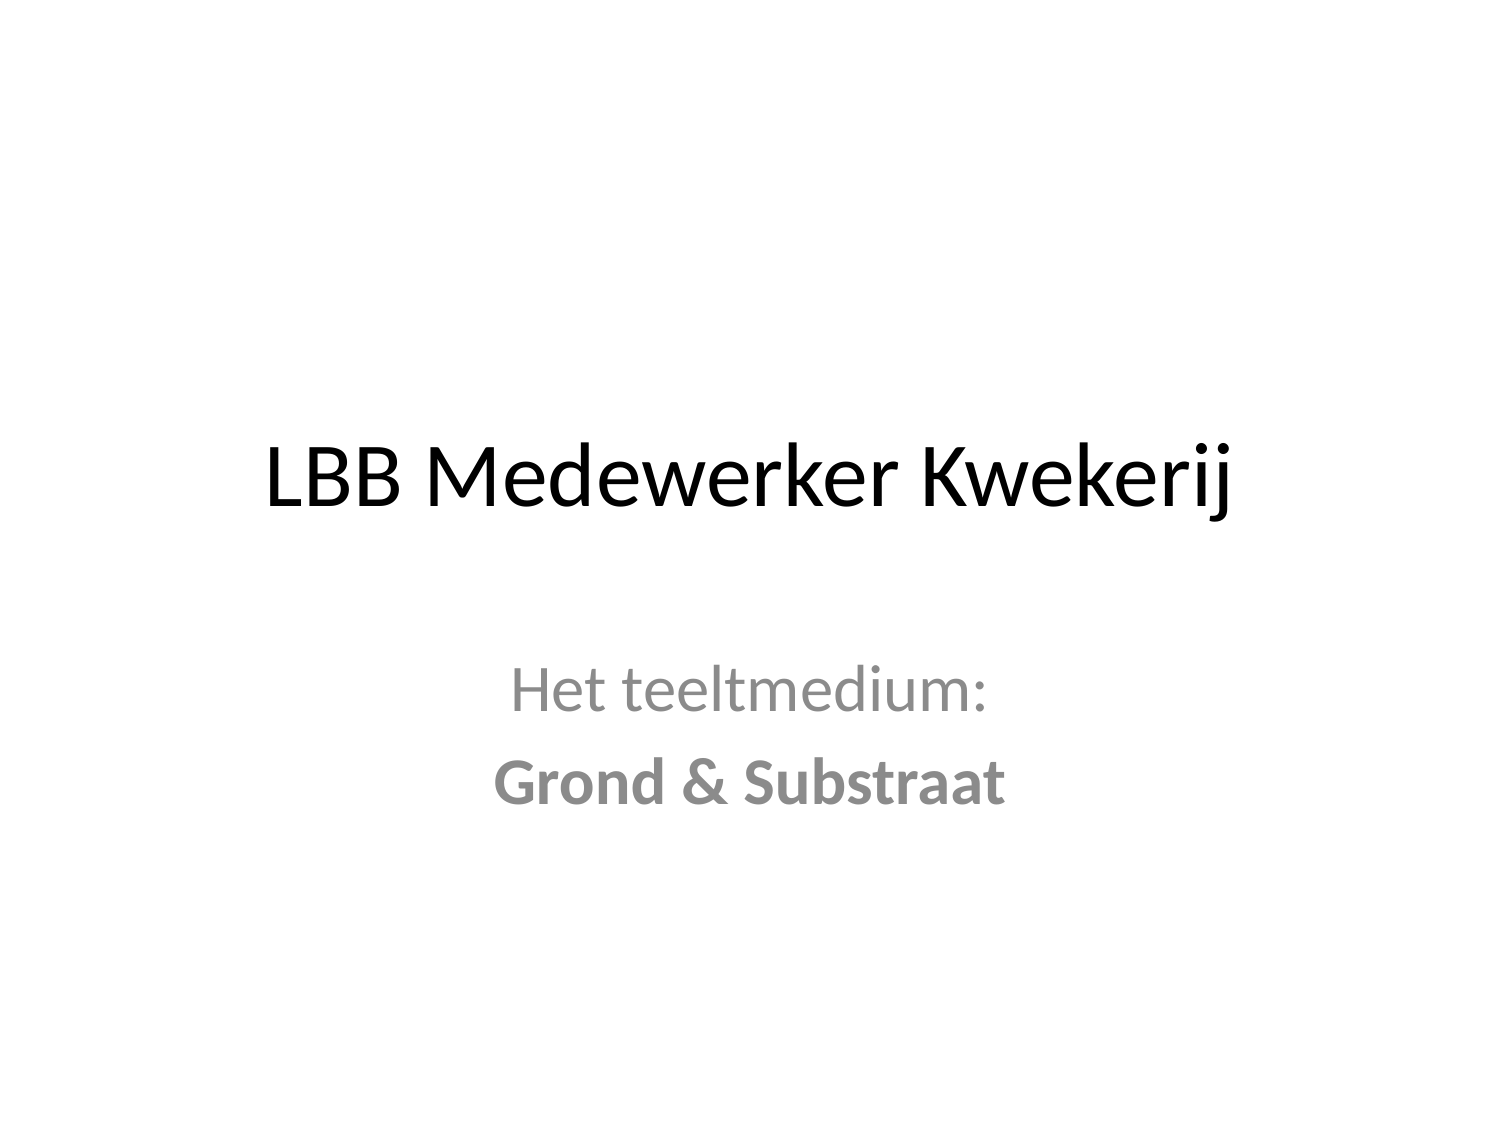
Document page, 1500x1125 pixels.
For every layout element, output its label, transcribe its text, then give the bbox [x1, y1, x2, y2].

subtitle Het teeltmedium: Grond & Substraat [225, 637, 1275, 925]
title LBB Medewerker Kwekerij [112, 349, 1388, 591]
